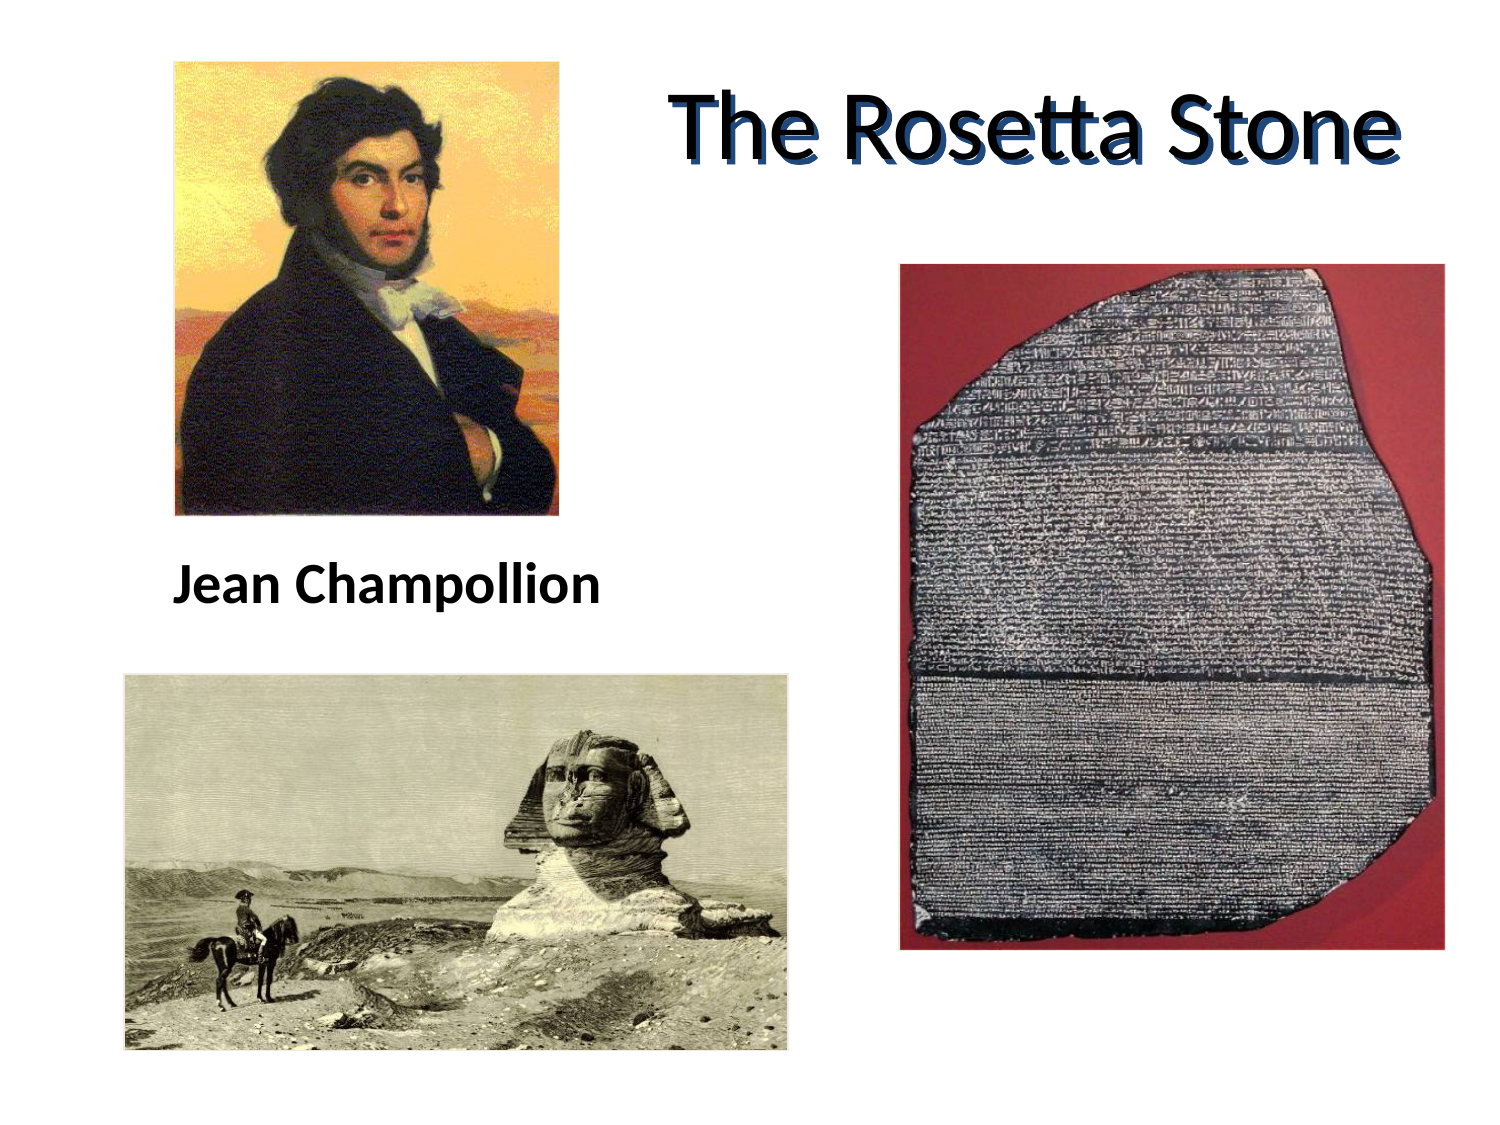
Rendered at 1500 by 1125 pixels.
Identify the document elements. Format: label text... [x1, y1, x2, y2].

picture [124, 674, 788, 1051]
picture [174, 62, 559, 516]
text_box Jean Champollion [62, 537, 713, 623]
text_box The Rosetta Stone [562, 52, 1438, 187]
picture [899, 263, 1445, 951]
